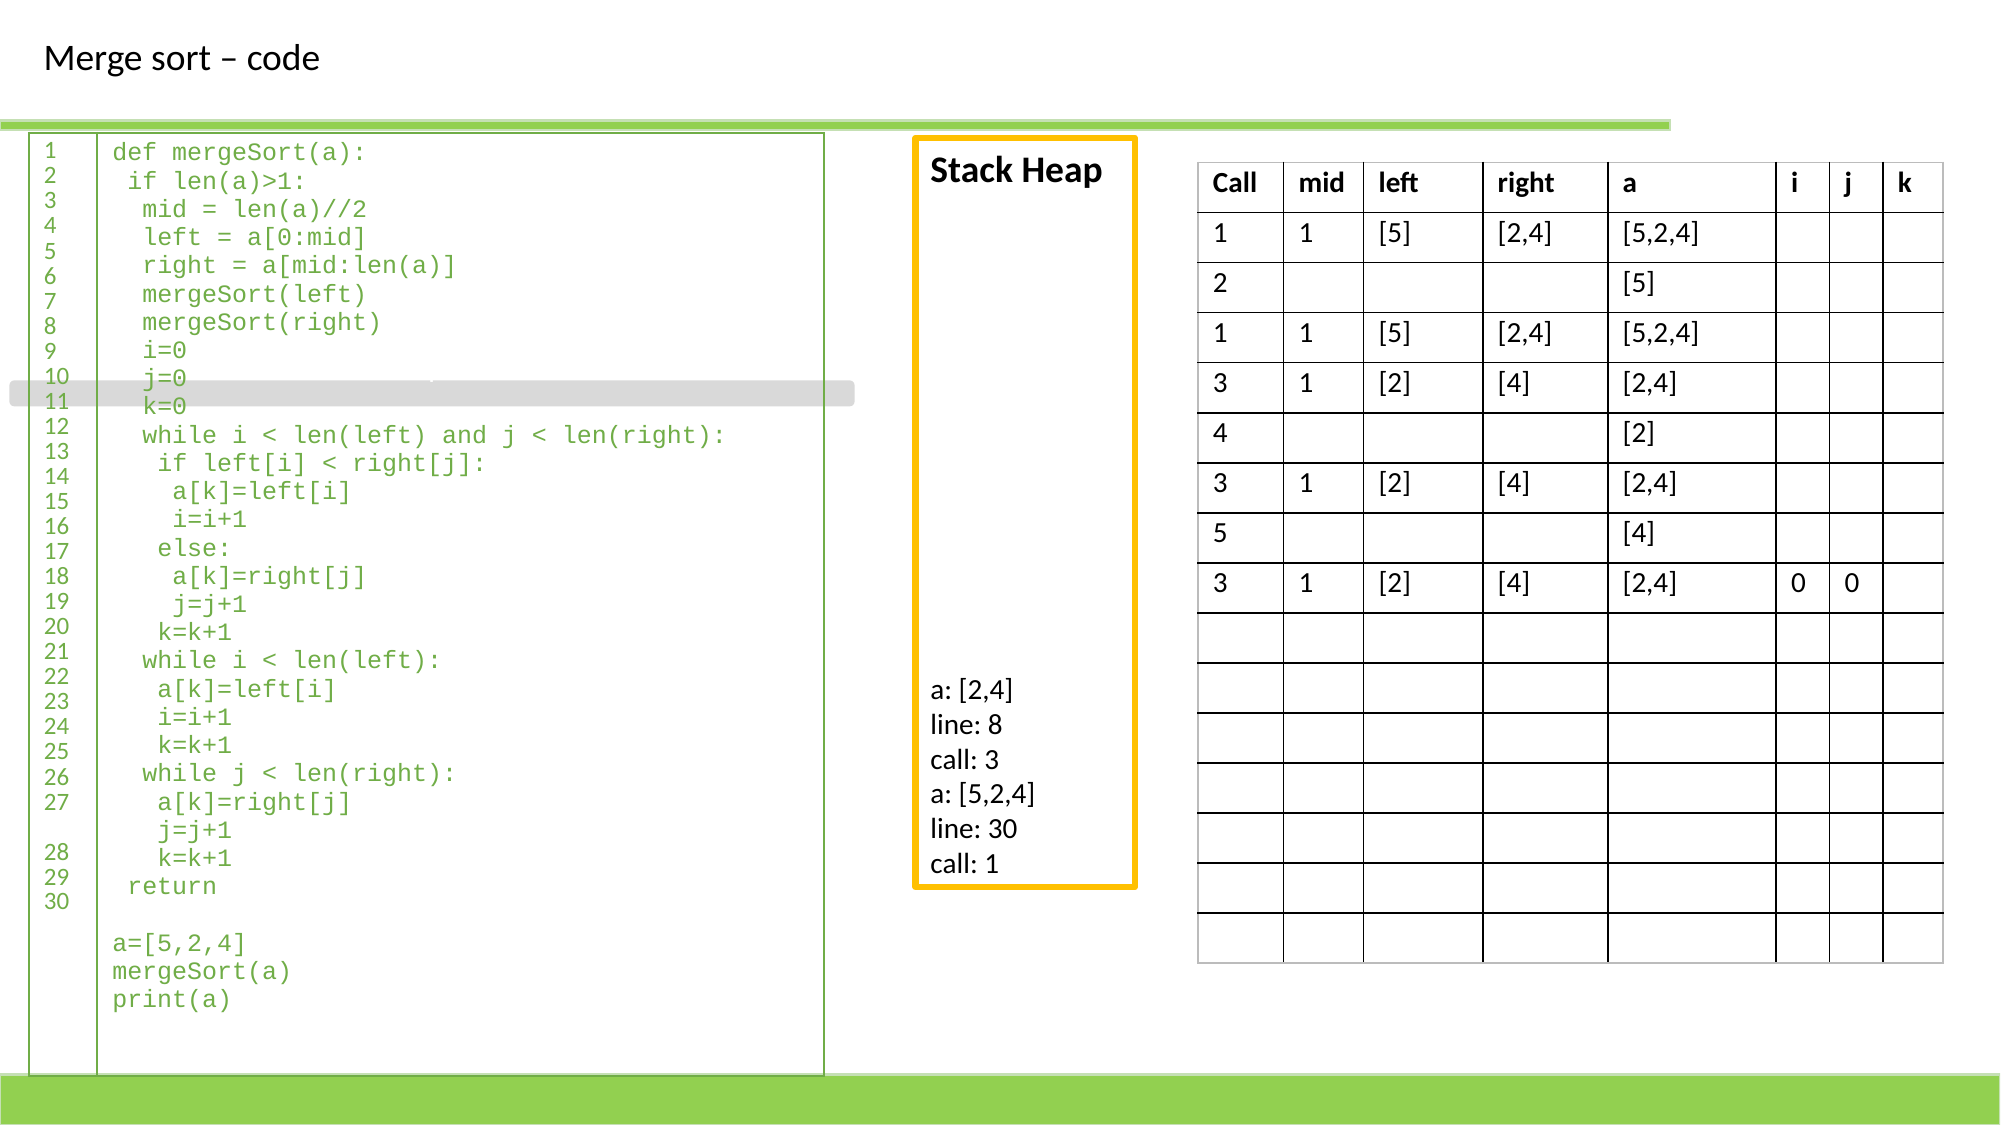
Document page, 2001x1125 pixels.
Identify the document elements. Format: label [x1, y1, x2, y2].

table_header [1830, 163, 1882, 212]
table_cell [1777, 414, 1829, 462]
text_box [825, 380, 855, 407]
table_cell [1830, 213, 1882, 262]
table_cell [1830, 664, 1882, 712]
table_cell [1884, 864, 1942, 912]
table_cell [1364, 313, 1482, 362]
table_cell [1284, 313, 1363, 362]
table_cell [1199, 664, 1283, 712]
table_cell [1777, 664, 1829, 712]
table_header [30, 134, 96, 1075]
table_cell [1830, 764, 1882, 812]
table_cell [1484, 764, 1607, 812]
table_cell [1777, 714, 1829, 762]
table_cell [1484, 914, 1607, 962]
text_box [915, 137, 1135, 888]
table_cell [1884, 614, 1942, 662]
table_cell [1884, 914, 1942, 962]
table_cell [1284, 614, 1363, 662]
table_cell [1484, 213, 1607, 262]
table_cell [1609, 263, 1775, 312]
table_cell [1777, 764, 1829, 812]
table_cell [1884, 714, 1942, 762]
table_cell [1484, 614, 1607, 662]
table_cell [1364, 764, 1482, 812]
table_cell [1199, 313, 1283, 362]
table_cell [1830, 914, 1882, 962]
table_cell [1484, 664, 1607, 712]
table_cell [1199, 414, 1283, 462]
table_cell [1484, 514, 1607, 562]
table_cell [1777, 464, 1829, 512]
table_cell [1284, 464, 1363, 512]
table_cell [1284, 864, 1363, 912]
table_cell [1830, 614, 1882, 662]
table_cell [1199, 914, 1283, 962]
table_cell [1884, 664, 1942, 712]
table_cell [1484, 263, 1607, 312]
table_cell [1199, 363, 1283, 412]
table_cell [1284, 814, 1363, 862]
table_header [1364, 163, 1482, 212]
table_cell [1777, 914, 1829, 962]
table_cell [1609, 363, 1775, 412]
table_cell [1364, 914, 1482, 962]
table_cell [1199, 213, 1283, 262]
table_cell [1884, 814, 1942, 862]
table_cell [1364, 864, 1482, 912]
table_cell [1609, 414, 1775, 462]
table_cell [1284, 363, 1363, 412]
table_cell [1364, 814, 1482, 862]
table_cell [1284, 664, 1363, 712]
table_cell [1830, 313, 1882, 362]
table_cell [1484, 564, 1607, 612]
table_cell [1364, 363, 1482, 412]
table_cell [1484, 814, 1607, 862]
table_cell [1777, 313, 1829, 362]
table_cell [1484, 363, 1607, 412]
table_cell [1830, 814, 1882, 862]
table_cell [1609, 664, 1775, 712]
table_cell [1777, 814, 1829, 862]
table_cell [1884, 514, 1942, 562]
table_cell [1199, 614, 1283, 662]
table_header [1199, 163, 1283, 212]
table_cell [1777, 564, 1829, 612]
table_cell [1884, 313, 1942, 362]
table_cell [1830, 514, 1882, 562]
table_cell [1199, 764, 1283, 812]
table_cell [1777, 263, 1829, 312]
table_header [1777, 163, 1829, 212]
table_cell [1484, 714, 1607, 762]
table_cell [1364, 664, 1482, 712]
table_cell [1830, 414, 1882, 462]
table_cell [1199, 714, 1283, 762]
table_cell [1609, 313, 1775, 362]
table_cell [1830, 714, 1882, 762]
table_cell [1484, 414, 1607, 462]
table_cell [1484, 313, 1607, 362]
table_cell [1777, 514, 1829, 562]
table_cell [1284, 564, 1363, 612]
table_cell [1777, 213, 1829, 262]
table_cell [1364, 464, 1482, 512]
table_cell [1284, 714, 1363, 762]
table_cell [1364, 564, 1482, 612]
table_cell [1777, 614, 1829, 662]
table_cell [1199, 464, 1283, 512]
table_cell [1884, 263, 1942, 312]
table_header [1609, 163, 1775, 212]
table_cell [1364, 714, 1482, 762]
table_cell [1609, 514, 1775, 562]
text_box [28, 25, 1072, 86]
table_cell [1609, 614, 1775, 662]
table_cell [1364, 614, 1482, 662]
table_cell [1284, 764, 1363, 812]
table_cell [1484, 464, 1607, 512]
table_cell [1884, 764, 1942, 812]
table_cell [1830, 864, 1882, 912]
table_cell [1284, 414, 1363, 462]
table_cell [1884, 414, 1942, 462]
table_cell [1884, 213, 1942, 262]
table_cell [1284, 914, 1363, 962]
table_cell [1284, 263, 1363, 312]
table_header [1284, 163, 1363, 212]
table_cell [1364, 263, 1482, 312]
table_cell [1284, 213, 1363, 262]
table_cell [1609, 764, 1775, 812]
table_header [98, 134, 823, 1075]
table_cell [1199, 263, 1283, 312]
table_cell [1830, 464, 1882, 512]
table_cell [1484, 864, 1607, 912]
table_cell [1777, 363, 1829, 412]
table_cell [1364, 414, 1482, 462]
table_cell [1609, 864, 1775, 912]
table_cell [1884, 363, 1942, 412]
table_cell [1609, 814, 1775, 862]
table_cell [1609, 464, 1775, 512]
text_box [9, 380, 28, 407]
table_cell [1284, 514, 1363, 562]
table_cell [1830, 263, 1882, 312]
table_cell [1884, 564, 1942, 612]
table_cell [1884, 464, 1942, 512]
table_cell [1609, 914, 1775, 962]
table_cell [1609, 564, 1775, 612]
table_cell [1364, 213, 1482, 262]
table_cell [1199, 814, 1283, 862]
table_cell [1199, 864, 1283, 912]
table_cell [1364, 514, 1482, 562]
table_cell [1609, 714, 1775, 762]
table_header [1484, 163, 1607, 212]
table_cell [1199, 564, 1283, 612]
table_cell [1777, 864, 1829, 912]
table_header [1884, 163, 1942, 212]
table_cell [1830, 363, 1882, 412]
table_cell [1199, 514, 1283, 562]
table_cell [1830, 564, 1882, 612]
table_cell [1609, 213, 1775, 262]
